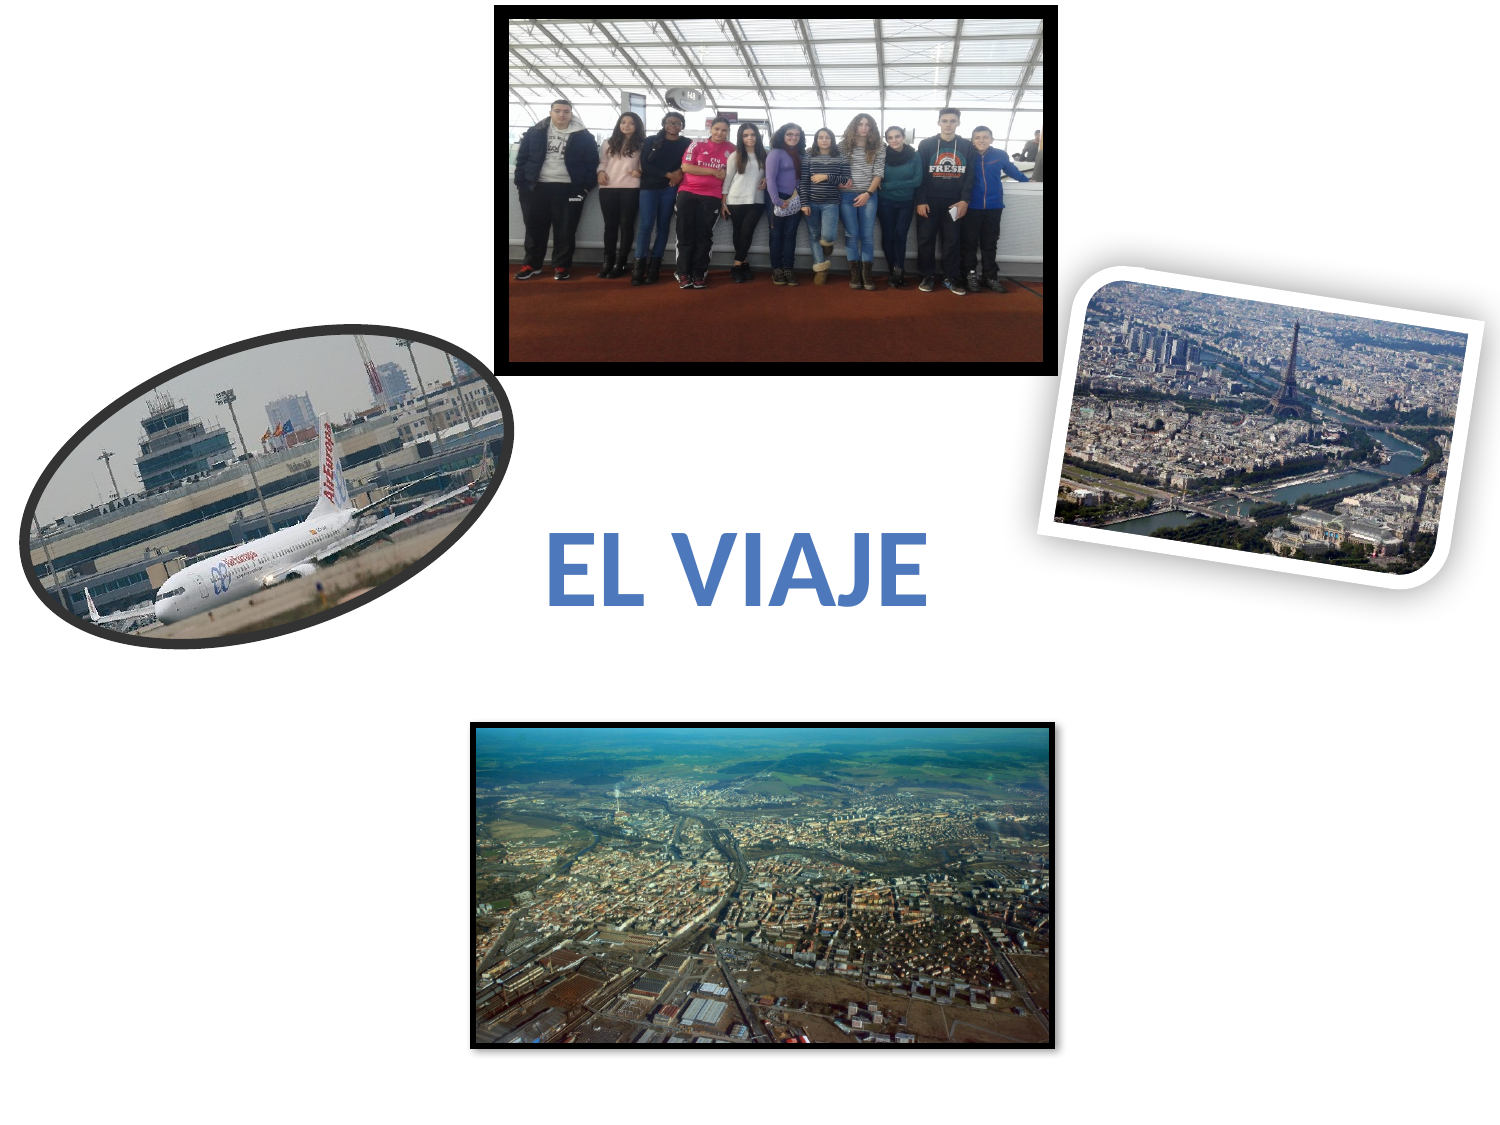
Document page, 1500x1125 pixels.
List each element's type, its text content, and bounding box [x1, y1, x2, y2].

text_box El viaje [528, 486, 972, 637]
picture [475, 769, 486, 773]
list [14, 344, 519, 629]
picture [508, 18, 1044, 362]
picture [276, 335, 420, 344]
picture [475, 727, 1049, 1044]
picture [112, 629, 260, 638]
picture [1054, 281, 1468, 574]
